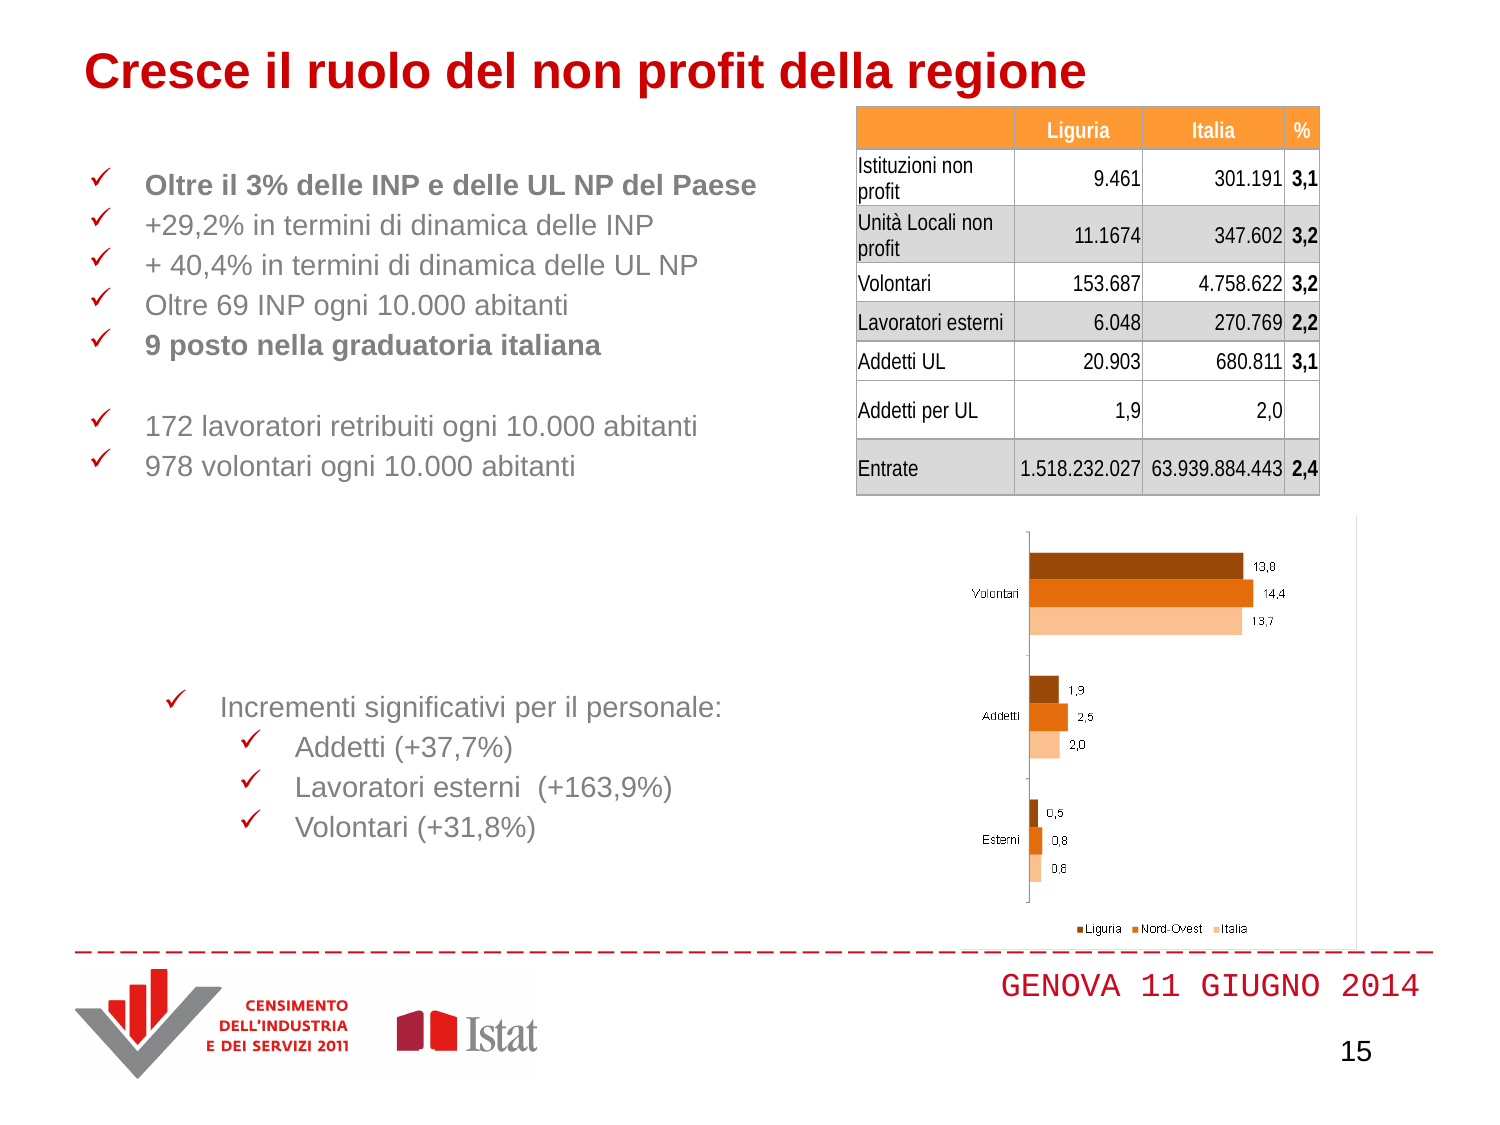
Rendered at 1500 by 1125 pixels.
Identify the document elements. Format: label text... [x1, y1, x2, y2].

table_cell 11.1674 [1015, 206, 1142, 262]
table_header [857, 107, 1014, 148]
table_cell 3,1 [1285, 150, 1319, 205]
table_cell 301.191 [1143, 150, 1284, 205]
table_cell [1285, 381, 1319, 438]
table_cell Addetti UL [857, 342, 1014, 380]
table_cell 680.811 [1143, 342, 1284, 380]
table_cell 153.687 [1015, 263, 1142, 301]
table_cell 347.602 [1143, 206, 1284, 262]
table_cell Entrate [857, 440, 1014, 494]
table_cell 20.903 [1015, 342, 1142, 380]
table_cell 4.758.622 [1143, 263, 1284, 301]
table_cell Lavoratori esterni [857, 302, 1014, 340]
table_cell 9.461 [1015, 150, 1142, 205]
picture [962, 514, 1357, 950]
table_cell Volontari [857, 263, 1014, 301]
table_header % [1285, 107, 1319, 148]
text_box Cresce il ruolo del non profit della regione [69, 30, 1440, 106]
table_cell 1,9 [1015, 381, 1142, 438]
table_cell 2,0 [1143, 381, 1284, 438]
table_cell Addetti per UL [857, 381, 1014, 438]
table_cell 2,2 [1285, 302, 1319, 340]
table_cell 2,4 [1285, 440, 1319, 494]
table_header Liguria [1015, 107, 1142, 148]
text_box Oltre il 3% delle INP e delle UL NP del Paese +29,2% in termini di dinamica delle INP + 40,4% in termini di dinamica delle UL NP Oltre 69 INP ogni 10.000 abitanti 9 posto nella graduatoria italiana 172 lavoratori retribuiti ogni 10.000 abitanti 978 volontari ogni 10.000 abitanti Incrementi significativi per il personale: Addetti (+37,7%) Lavoratori esterni (+163,9%) Volontari (+31,8%) [88, 160, 1436, 965]
table_cell 63.939.884.443 [1143, 440, 1284, 494]
table_cell 3,2 [1285, 206, 1319, 262]
table_cell 6.048 [1015, 302, 1142, 340]
slide_number 15 [1074, 1025, 1388, 1100]
table_header Italia [1143, 107, 1284, 148]
table_cell 1.518.232.027 [1015, 440, 1142, 494]
picture [75, 969, 538, 1082]
table_cell 3,2 [1285, 263, 1319, 301]
table_cell Unità Locali non profit [857, 206, 1014, 262]
table_cell 3,1 [1285, 342, 1319, 380]
table_cell 270.769 [1143, 302, 1284, 340]
table_cell Istituzioni non profit [857, 150, 1014, 205]
